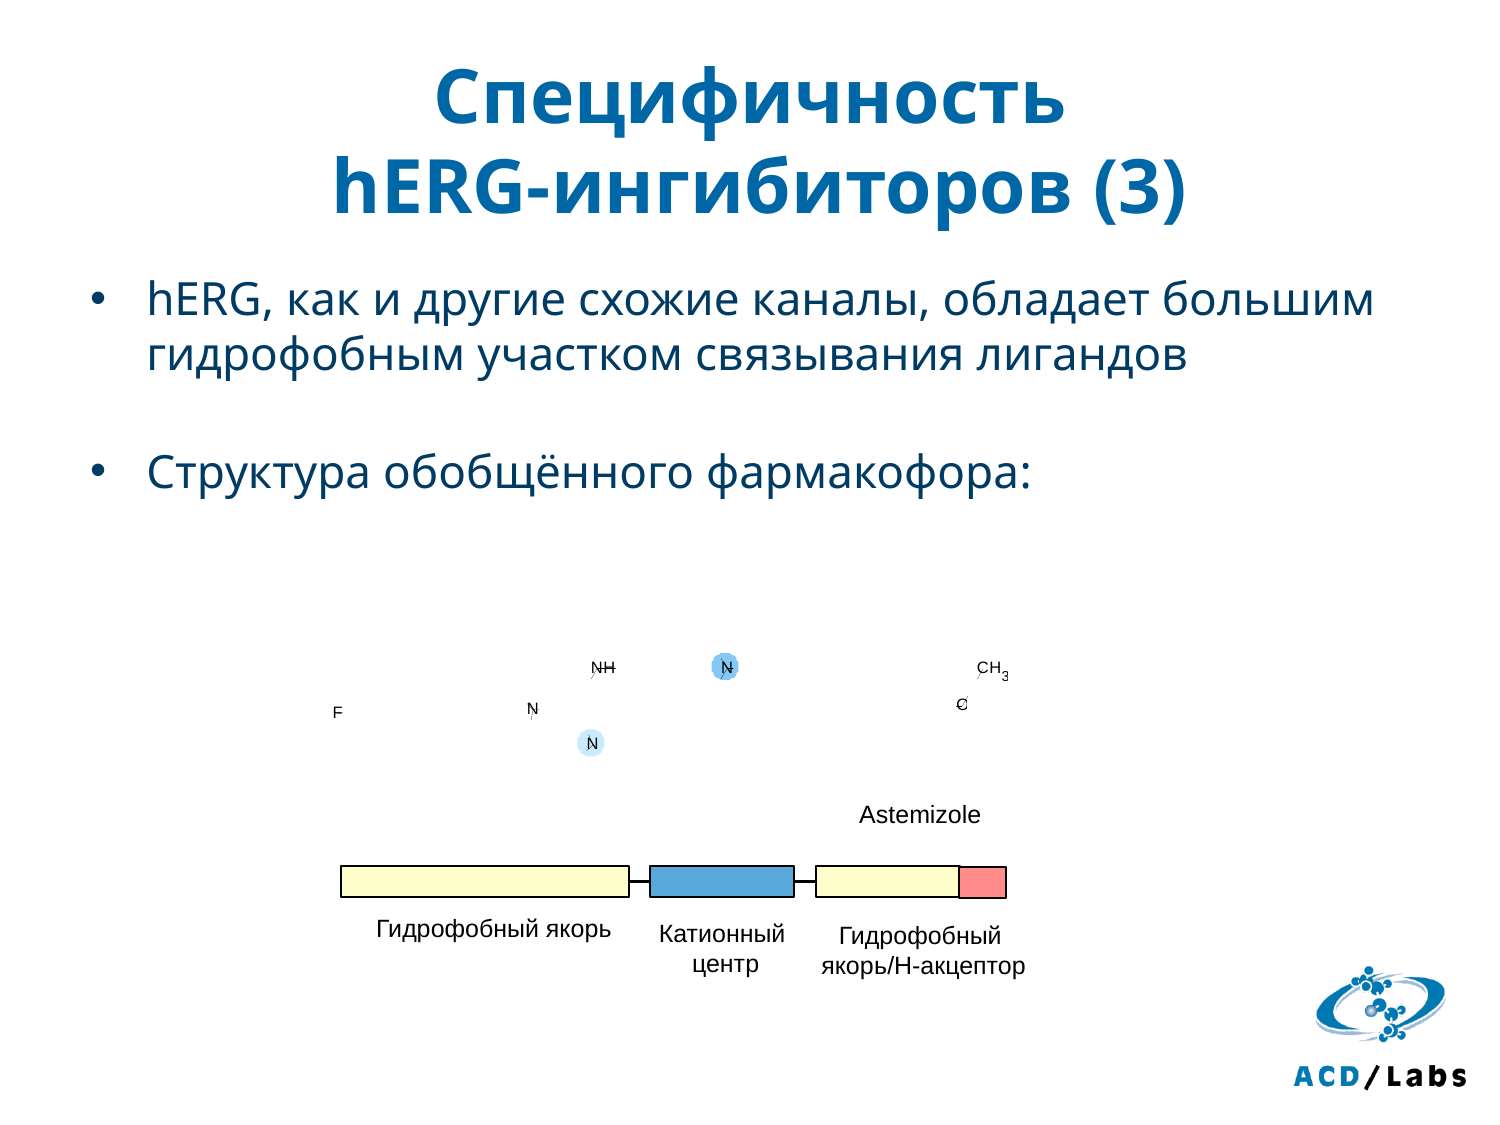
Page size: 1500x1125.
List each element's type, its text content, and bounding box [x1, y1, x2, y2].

picture [1385, 1006, 1397, 1012]
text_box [303, 503, 1042, 988]
picture [1293, 964, 1471, 1101]
list hERG, как и другие схожие каналы, обладает большим гидрофобным участком связывания лигандов Структура обобщённого фармакофора: [74, 262, 1426, 1006]
title Специфичность hERG-ингибиторов (3) [74, 44, 1426, 233]
